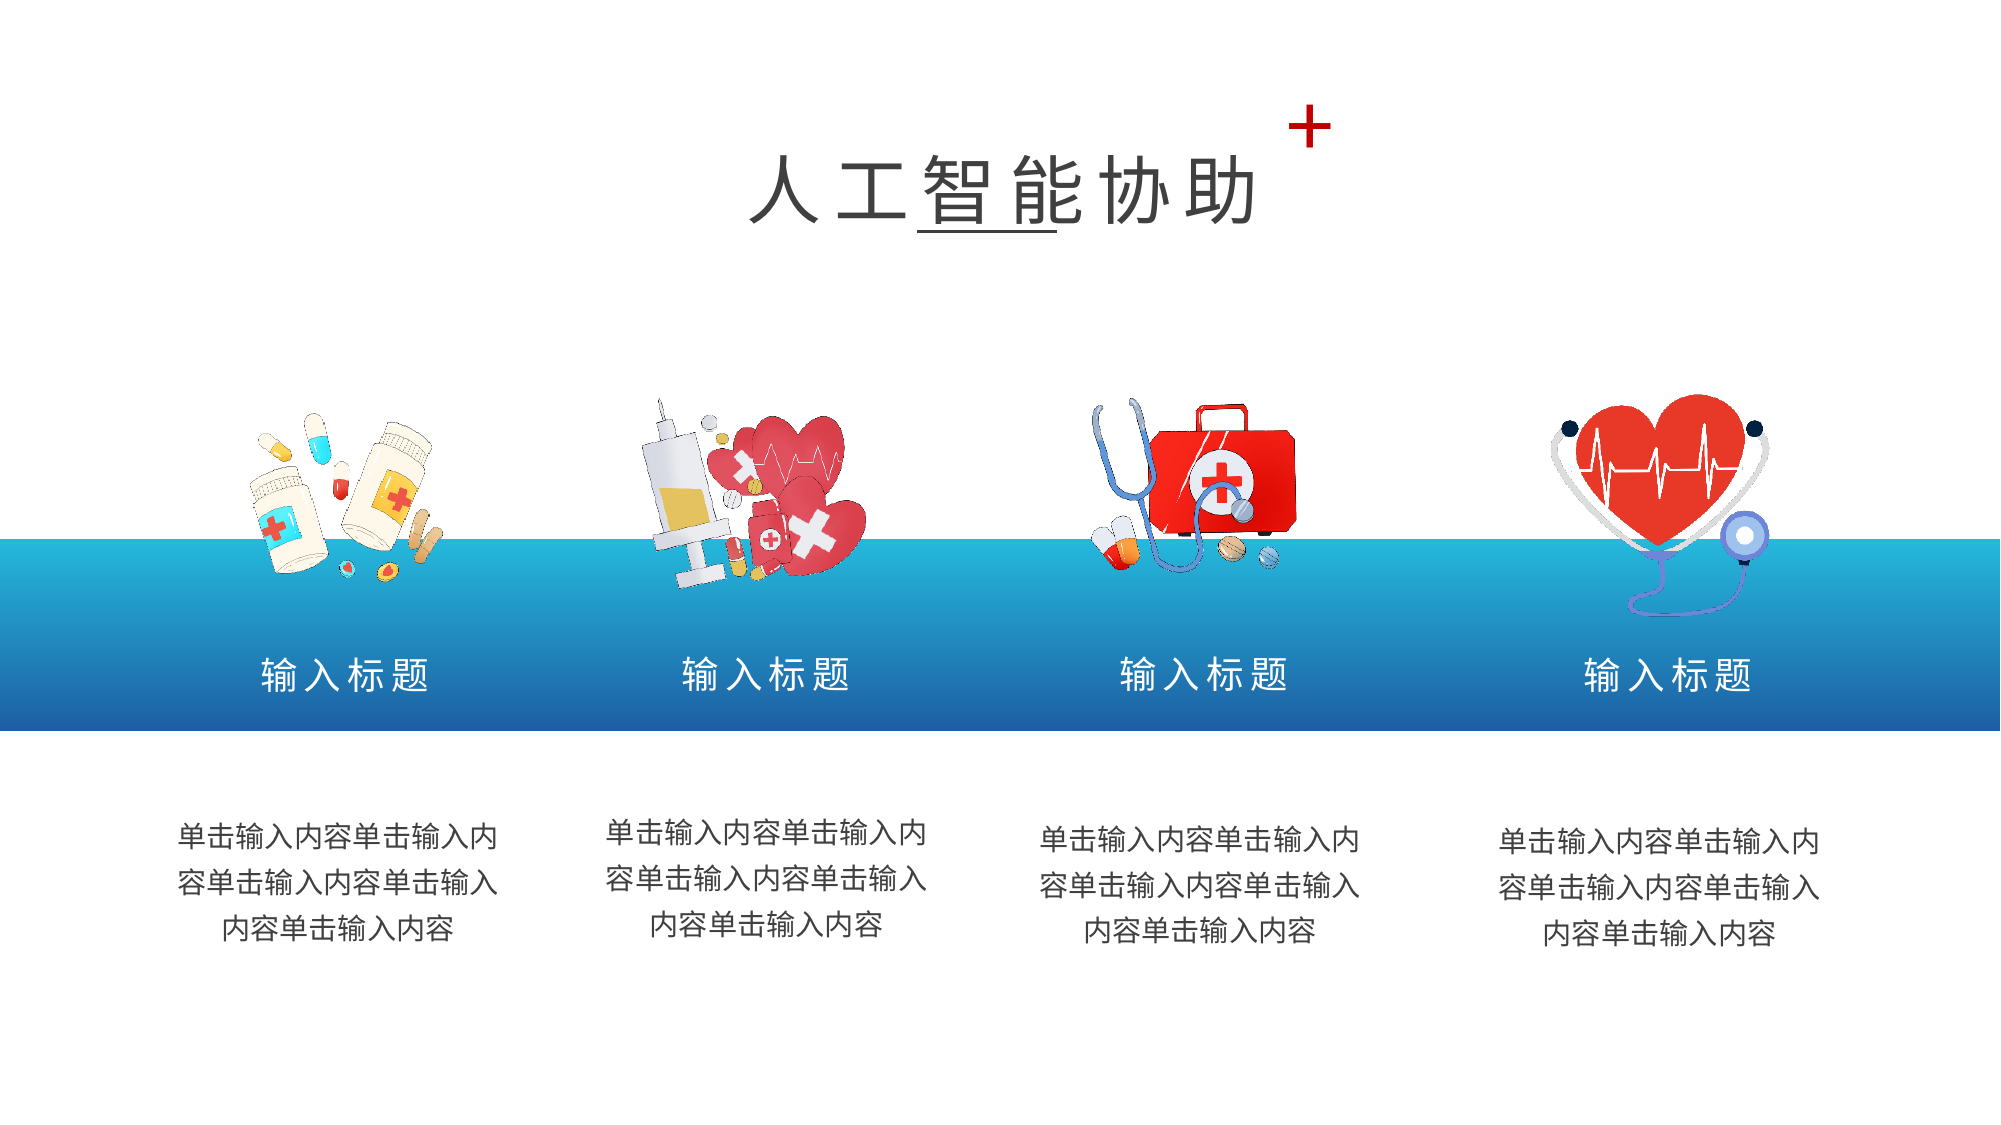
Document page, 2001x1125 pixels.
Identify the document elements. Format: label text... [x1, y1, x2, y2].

text_box 输入标题 [245, 637, 444, 705]
text_box [0, 539, 2000, 731]
text_box + [1273, 61, 1349, 181]
text_box 单击输入内容单击输入内容单击输入内容单击输入内容单击输入内容 [1478, 805, 1841, 958]
text_box 输入标题 [1568, 637, 1768, 705]
text_box 人工智能协助 [731, 121, 1275, 241]
text_box 单击输入内容单击输入内容单击输入内容单击输入内容单击输入内容 [157, 800, 519, 953]
picture [219, 376, 476, 613]
picture [1522, 356, 1797, 631]
text_box 输入标题 [666, 637, 865, 704]
picture [1057, 358, 1326, 606]
text_box 单击输入内容单击输入内容单击输入内容单击输入内容单击输入内容 [586, 796, 948, 949]
picture [595, 350, 906, 637]
text_box 输入标题 [1104, 636, 1303, 704]
text_box 单击输入内容单击输入内容单击输入内容单击输入内容单击输入内容 [1019, 802, 1381, 955]
